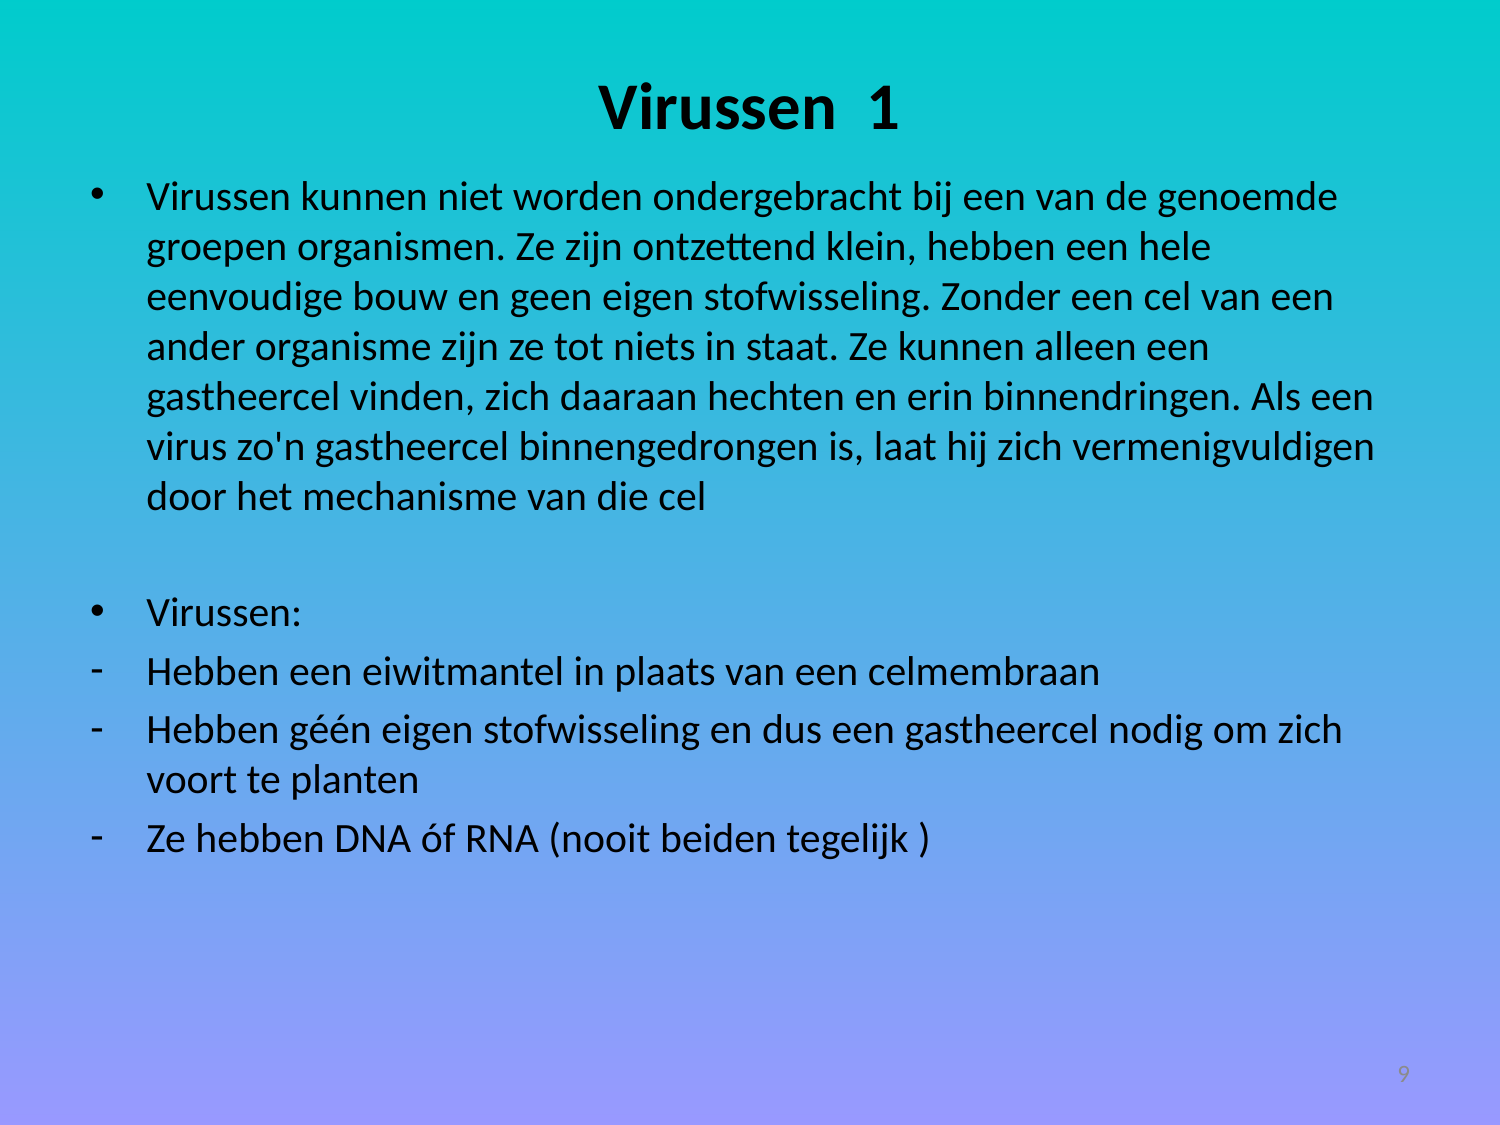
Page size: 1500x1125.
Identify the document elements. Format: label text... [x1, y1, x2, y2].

slide_number 9 [1074, 1042, 1425, 1103]
list Virussen kunnen niet worden ondergebracht bij een van de genoemde groepen organismen. Ze zijn ontzettend klein, hebben een hele eenvoudige bouw en geen eigen stofwisseling. Zonder een cel van een ander organisme zijn ze tot niets in staat. Ze kunnen alleen een gastheercel vinden, zich daaraan hechten en erin binnendringen. Als een virus zo'n gastheercel binnengedrongen is, laat hij zich vermenigvuldigen door het mechanisme van die cel Virussen: Hebben een eiwitmantel in plaats van een celmembraan Hebben géén eigen stofwisseling en dus een gastheercel nodig om zich voort te planten Ze hebben DNA óf RNA (nooit beiden tegelijk ) [75, 160, 1425, 1071]
title Virussen 1 [75, 45, 1425, 160]
